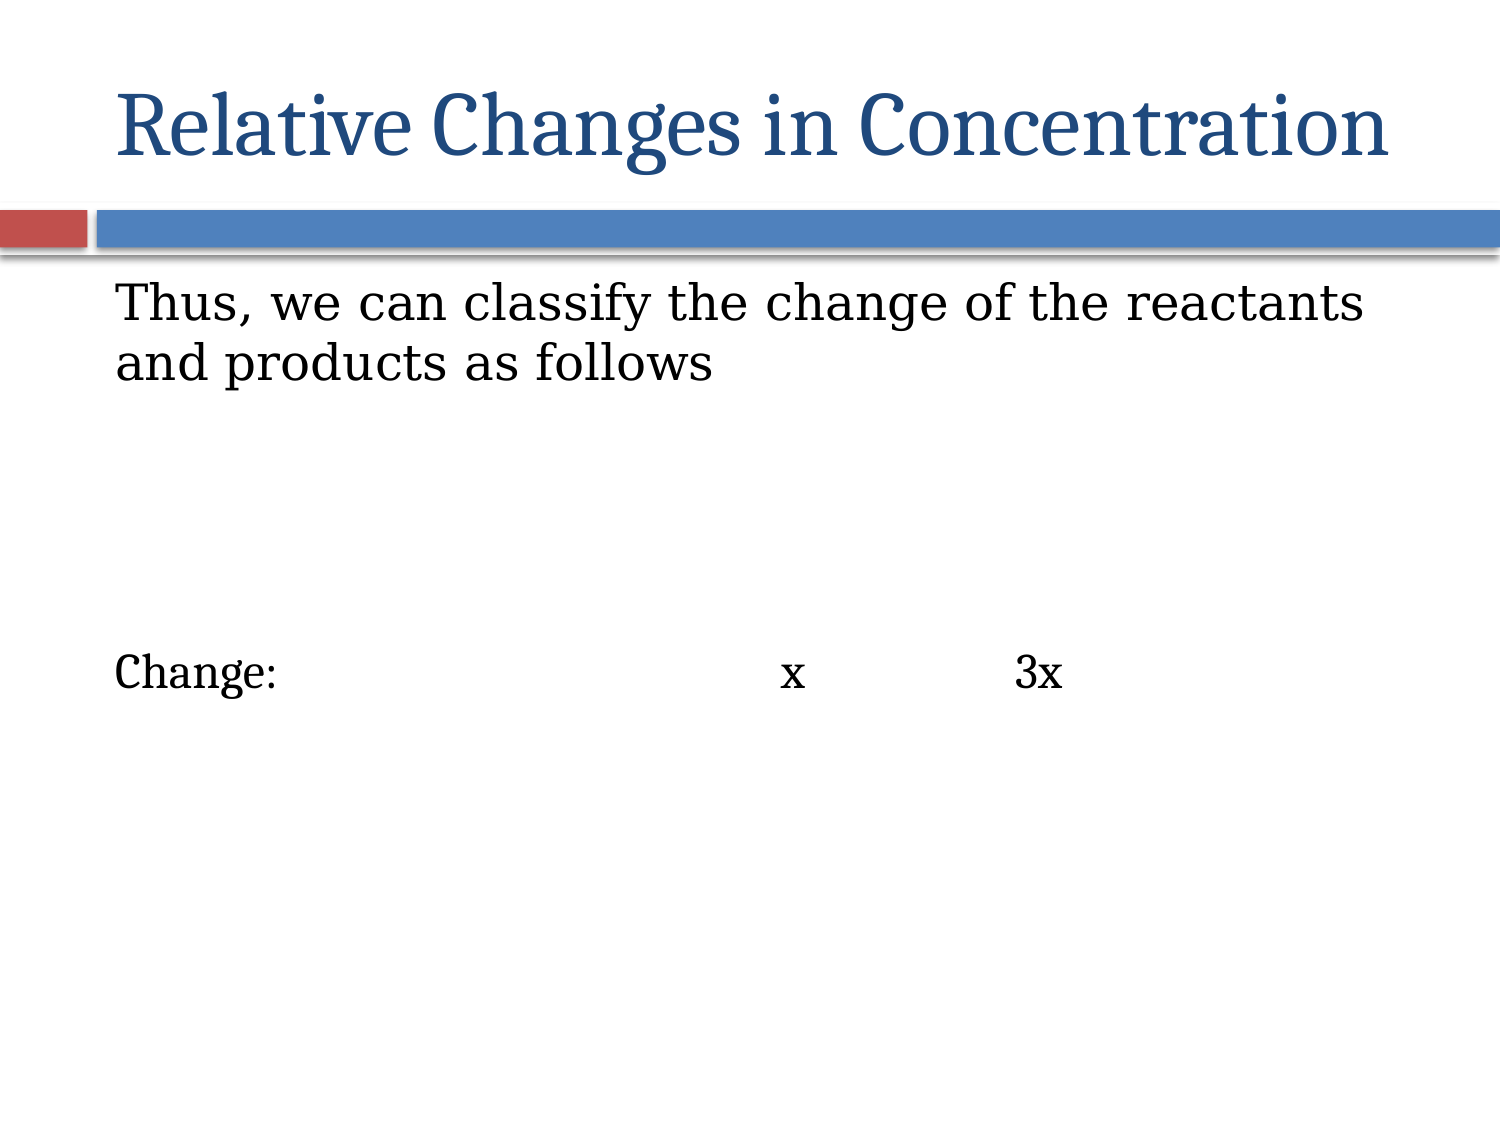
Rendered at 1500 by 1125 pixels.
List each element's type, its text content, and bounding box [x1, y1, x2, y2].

title Relative Changes in Concentration [100, 37, 1438, 200]
